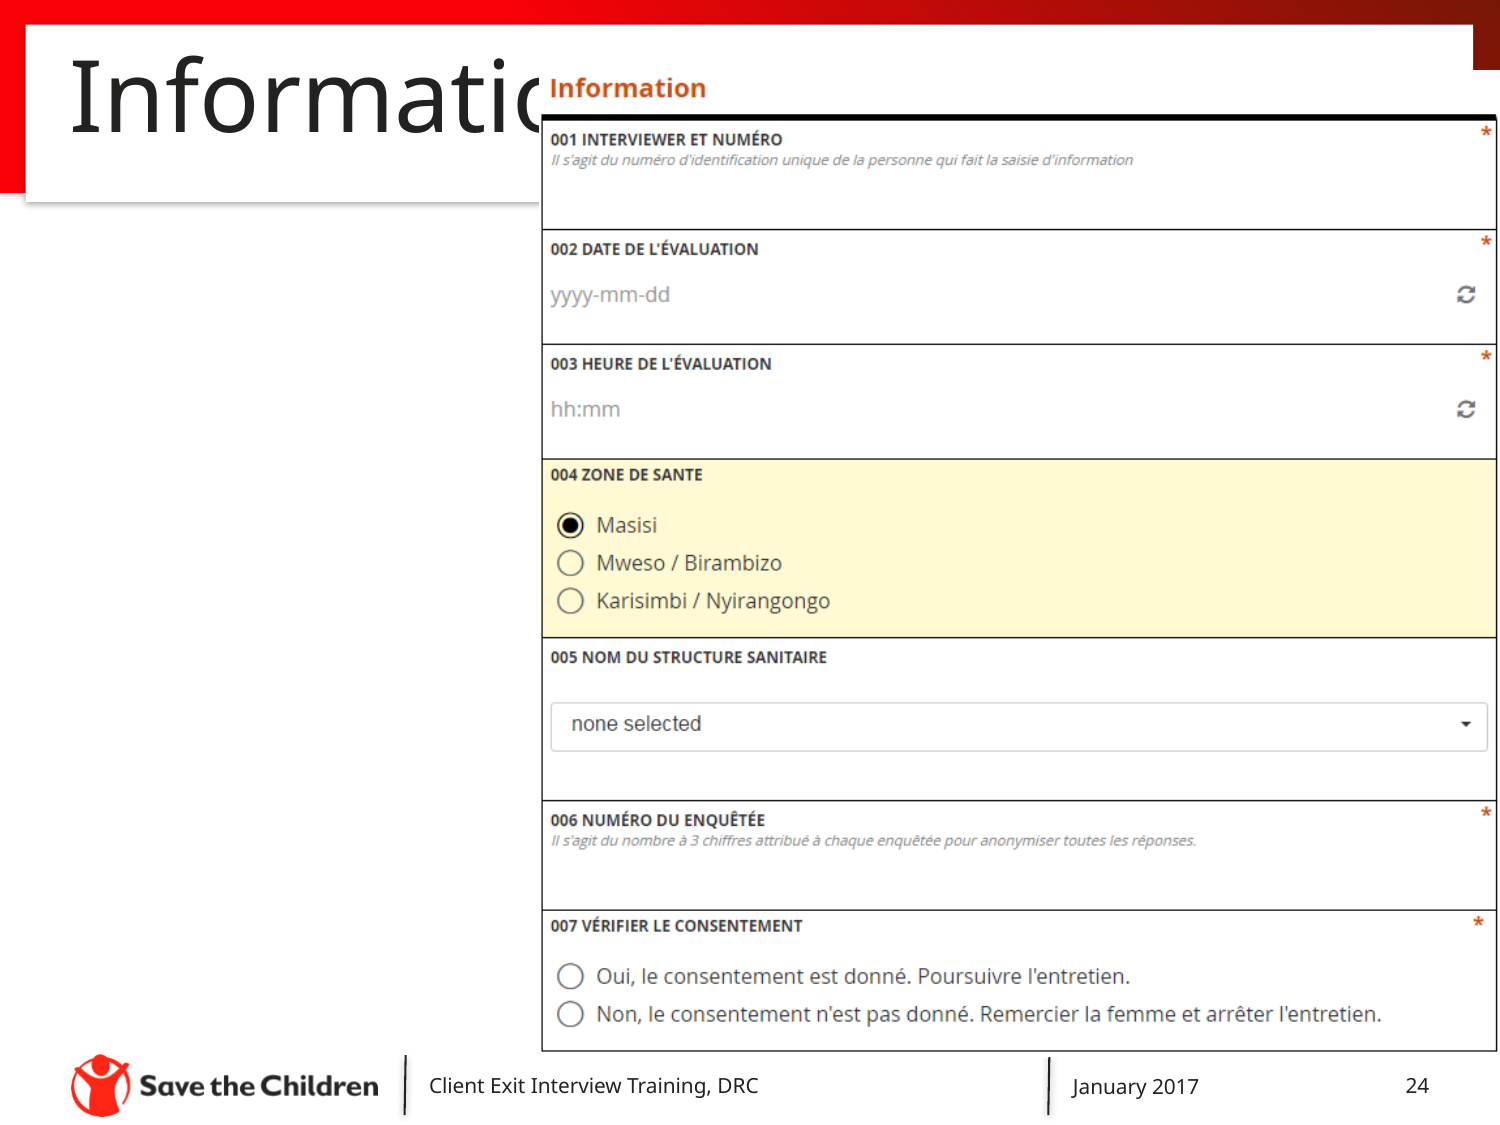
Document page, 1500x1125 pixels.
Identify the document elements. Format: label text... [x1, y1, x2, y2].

title Information: [69, 50, 1429, 273]
slide_number 24 [1317, 1066, 1445, 1117]
picture [71, 1054, 378, 1117]
footer Client Exit Interview Training, DRC [414, 1056, 1042, 1117]
picture [539, 70, 1500, 1057]
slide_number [1057, 1066, 1317, 1117]
